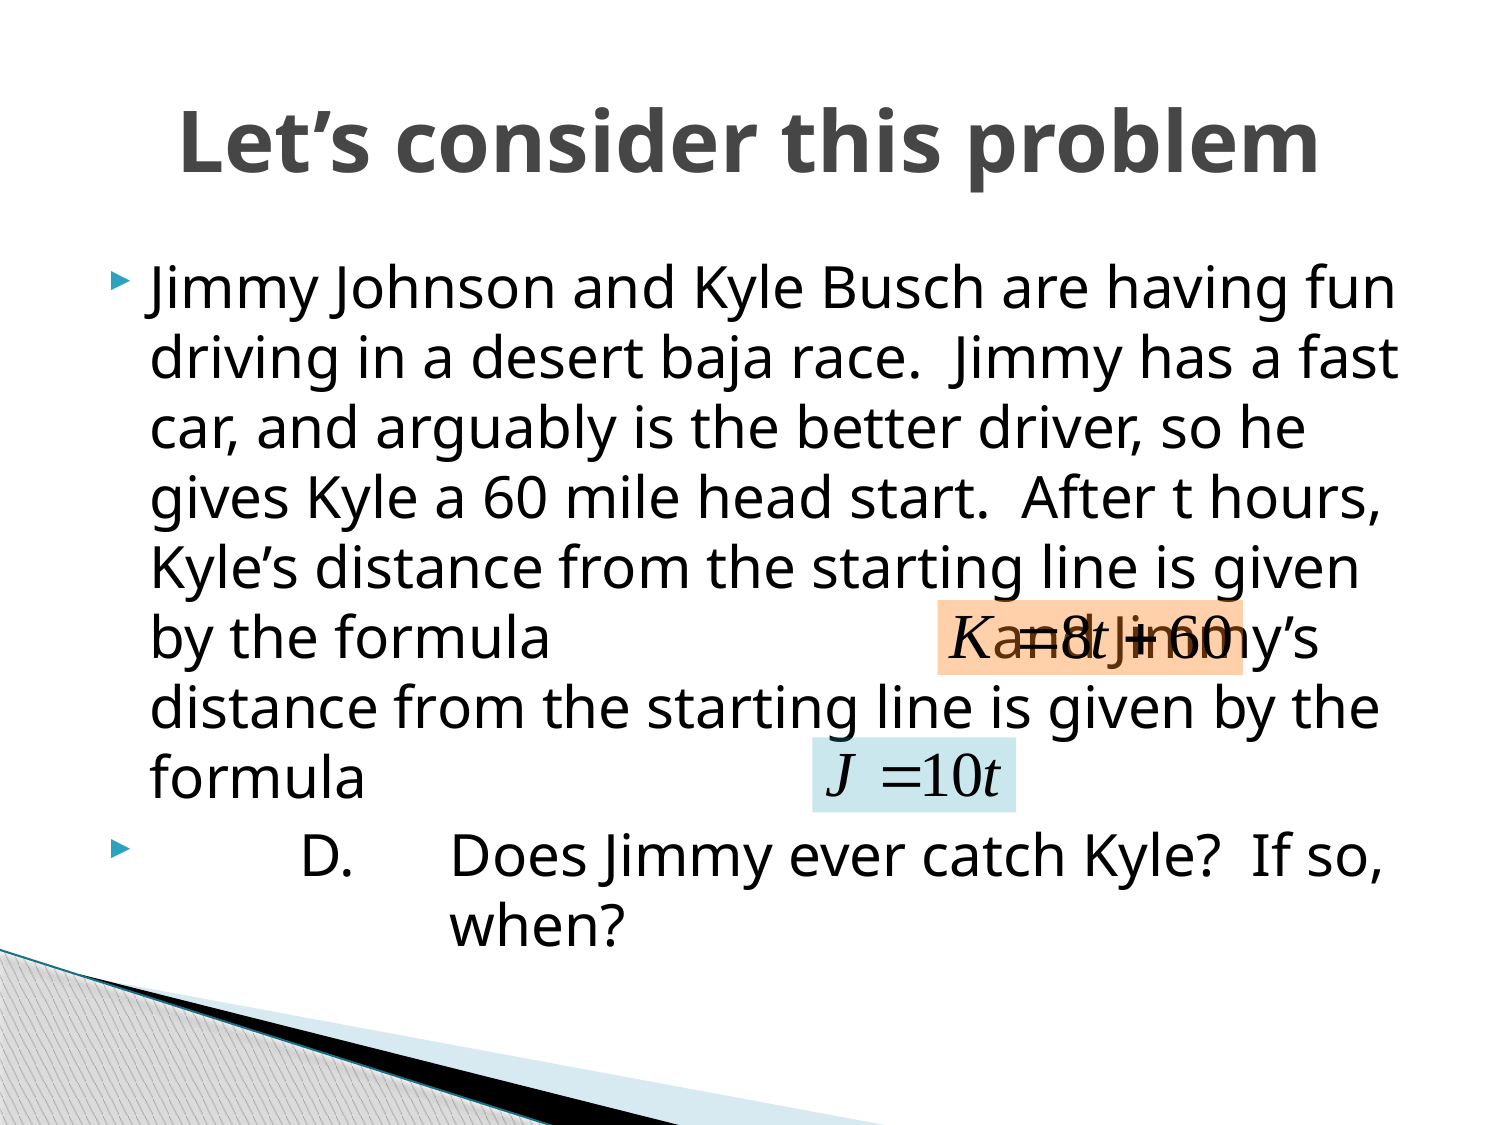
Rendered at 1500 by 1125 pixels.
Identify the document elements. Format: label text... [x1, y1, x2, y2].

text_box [937, 599, 1244, 676]
list Jimmy Johnson and Kyle Busch are having fun driving in a desert baja race. Jimmy has a fast car, and arguably is the better driver, so he gives Kyle a 60 mile head start. After t hours, Kyle’s distance from the starting line is given by the formula and Jimmy’s distance from the starting line is given by the formula D. Does Jimmy ever catch Kyle? If so, when? [75, 243, 1450, 1088]
title Let’s consider this problem [75, 45, 1425, 233]
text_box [812, 737, 1017, 813]
